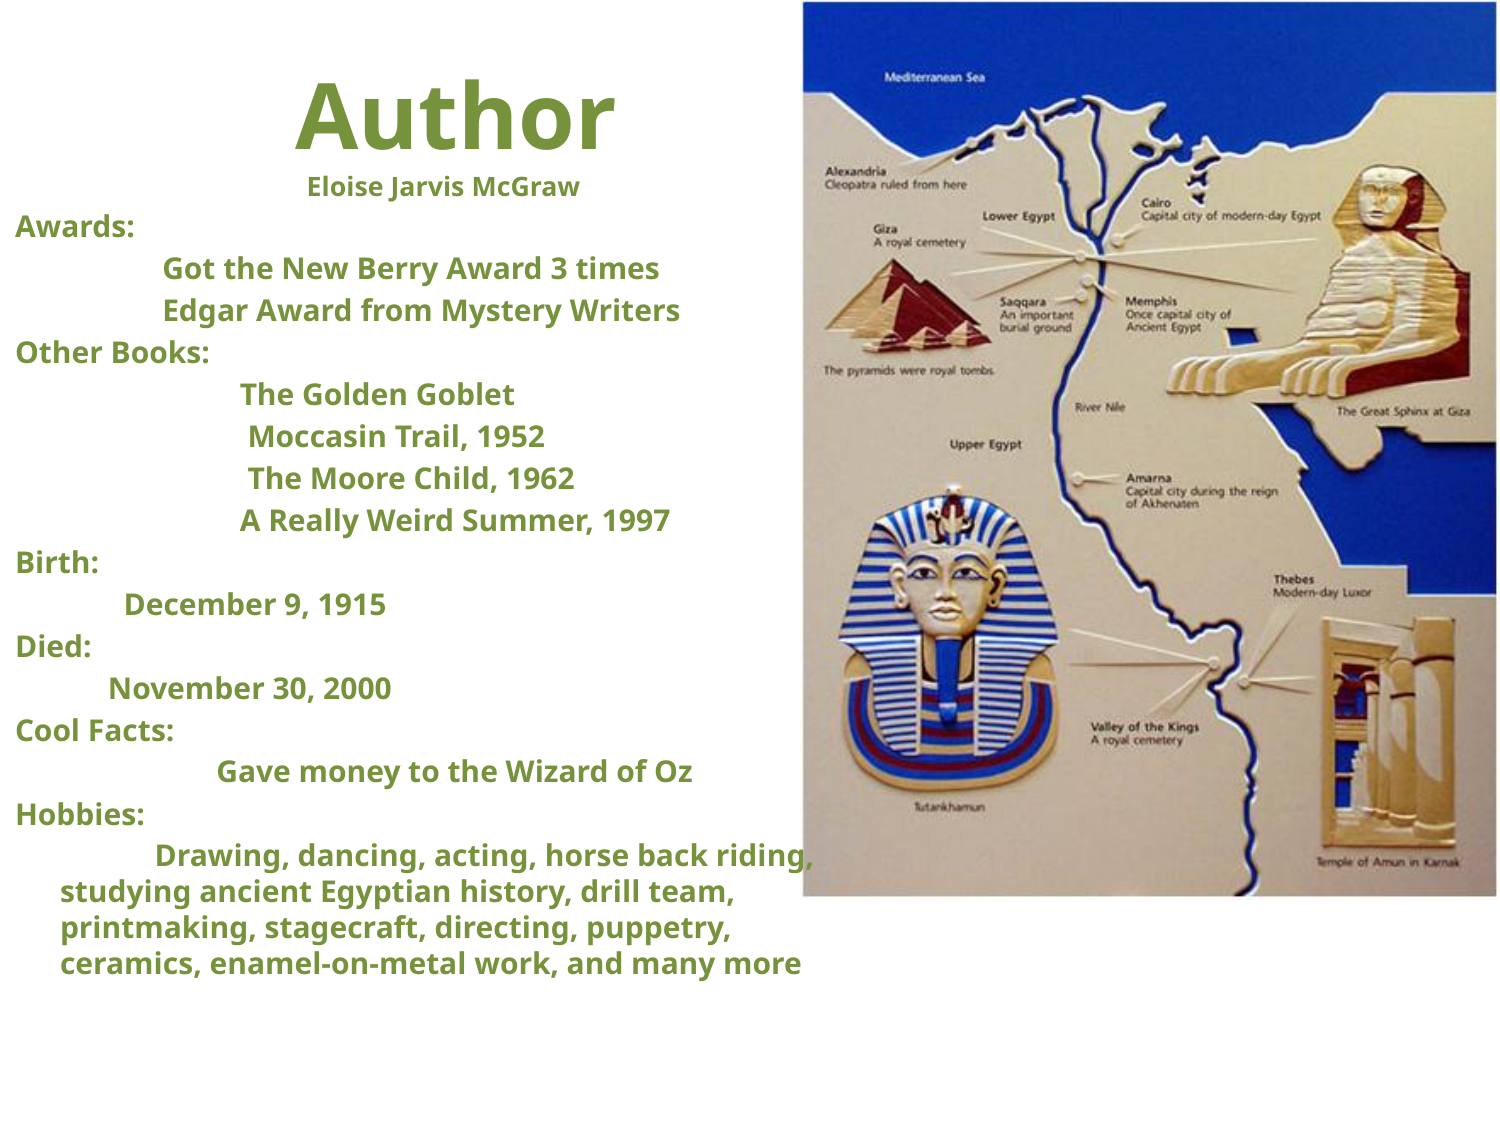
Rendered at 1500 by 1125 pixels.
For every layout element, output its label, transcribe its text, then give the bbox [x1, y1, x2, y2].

list Eloise Jarvis McGraw Awards: Got the New Berry Award 3 times Edgar Award from Mystery Writers Other Books: The Golden Goblet Moccasin Trail, 1952 The Moore Child, 1962 A Really Weird Summer, 1997 Birth: December 9, 1915 Died: November 30, 2000 Cool Facts: Gave money to the Wizard of Oz Hobbies: Drawing, dancing, acting, horse back riding, studying ancient Egyptian history, drill team, printmaking, stagecraft, directing, puppetry, ceramics, enamel-on-metal work, and many more [0, 162, 888, 1125]
picture [799, 0, 1500, 901]
title Author [24, 24, 794, 162]
